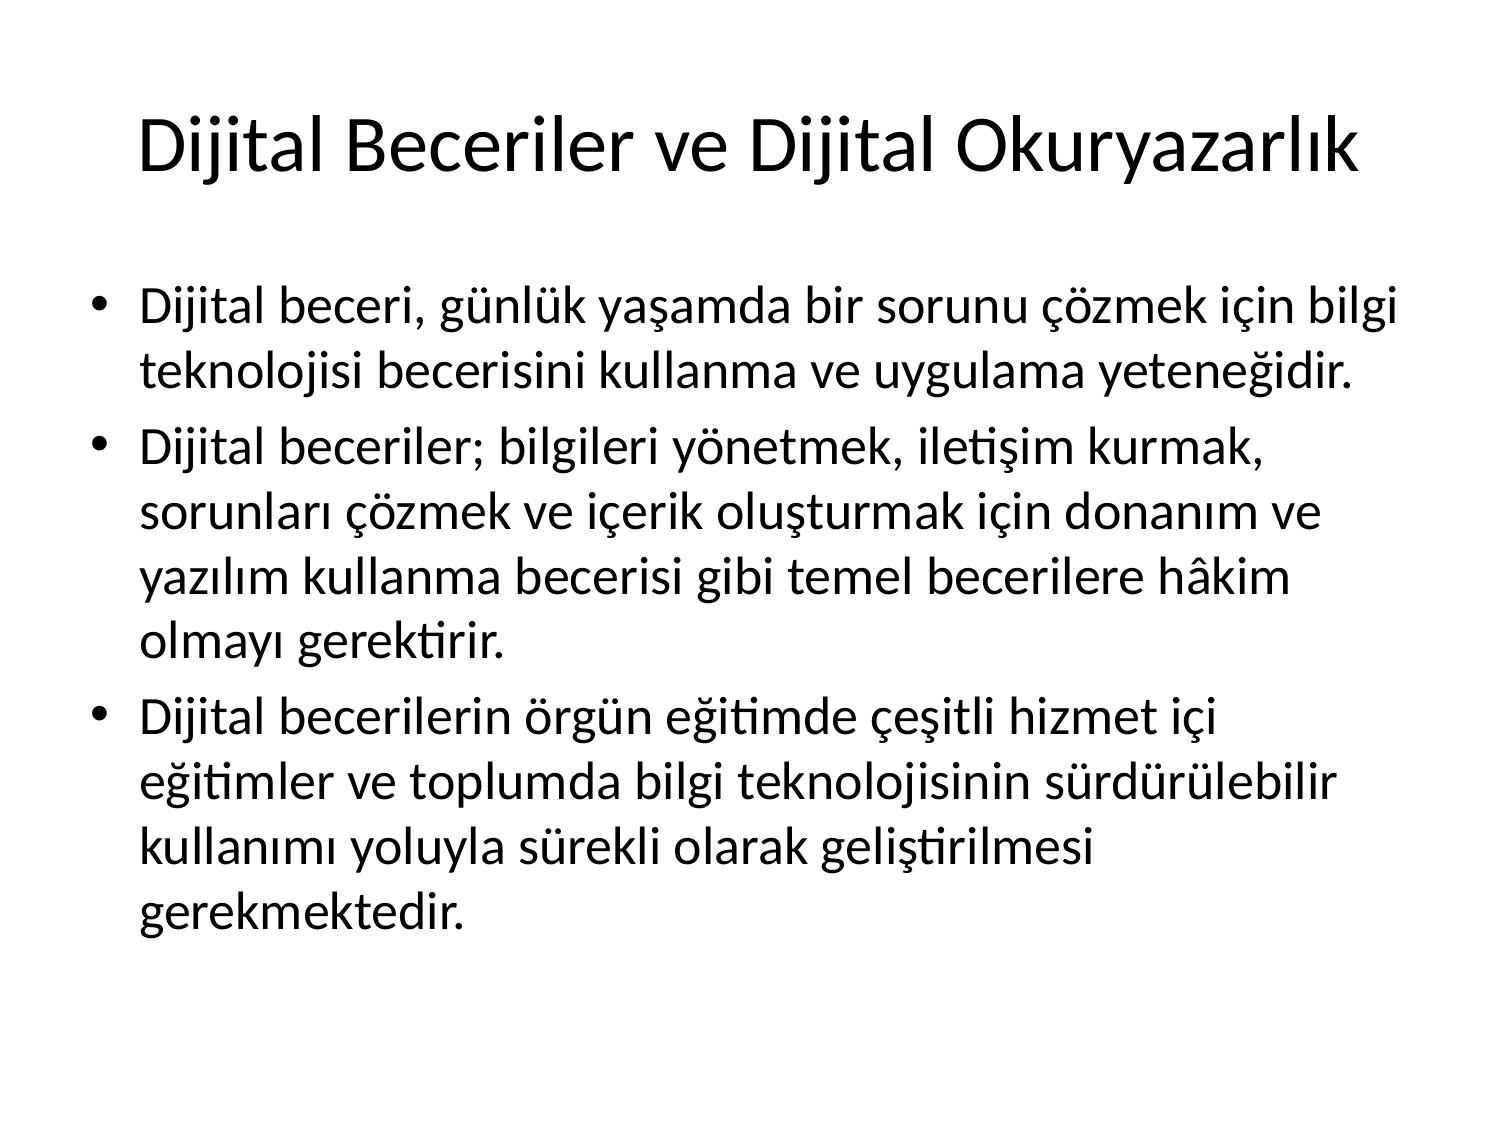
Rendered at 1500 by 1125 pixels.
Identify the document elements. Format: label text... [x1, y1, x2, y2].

list Dijital beceri, günlük yaşamda bir sorunu çözmek için bilgi teknolojisi becerisini kullanma ve uygulama yeteneğidir. Dijital beceriler; bilgileri yönetmek, iletişim kurmak, sorunları çözmek ve içerik oluşturmak için donanım ve yazılım kullanma becerisi gibi temel becerilere hâkim olmayı gerektirir. Dijital becerilerin örgün eğitimde çeşitli hizmet içi eğitimler ve toplumda bilgi teknolojisinin sürdürülebilir kullanımı yoluyla sürekli olarak geliştirilmesi gerekmektedir. [75, 262, 1425, 1005]
title Dijital Beceriler ve Dijital Okuryazarlık [75, 45, 1425, 233]
